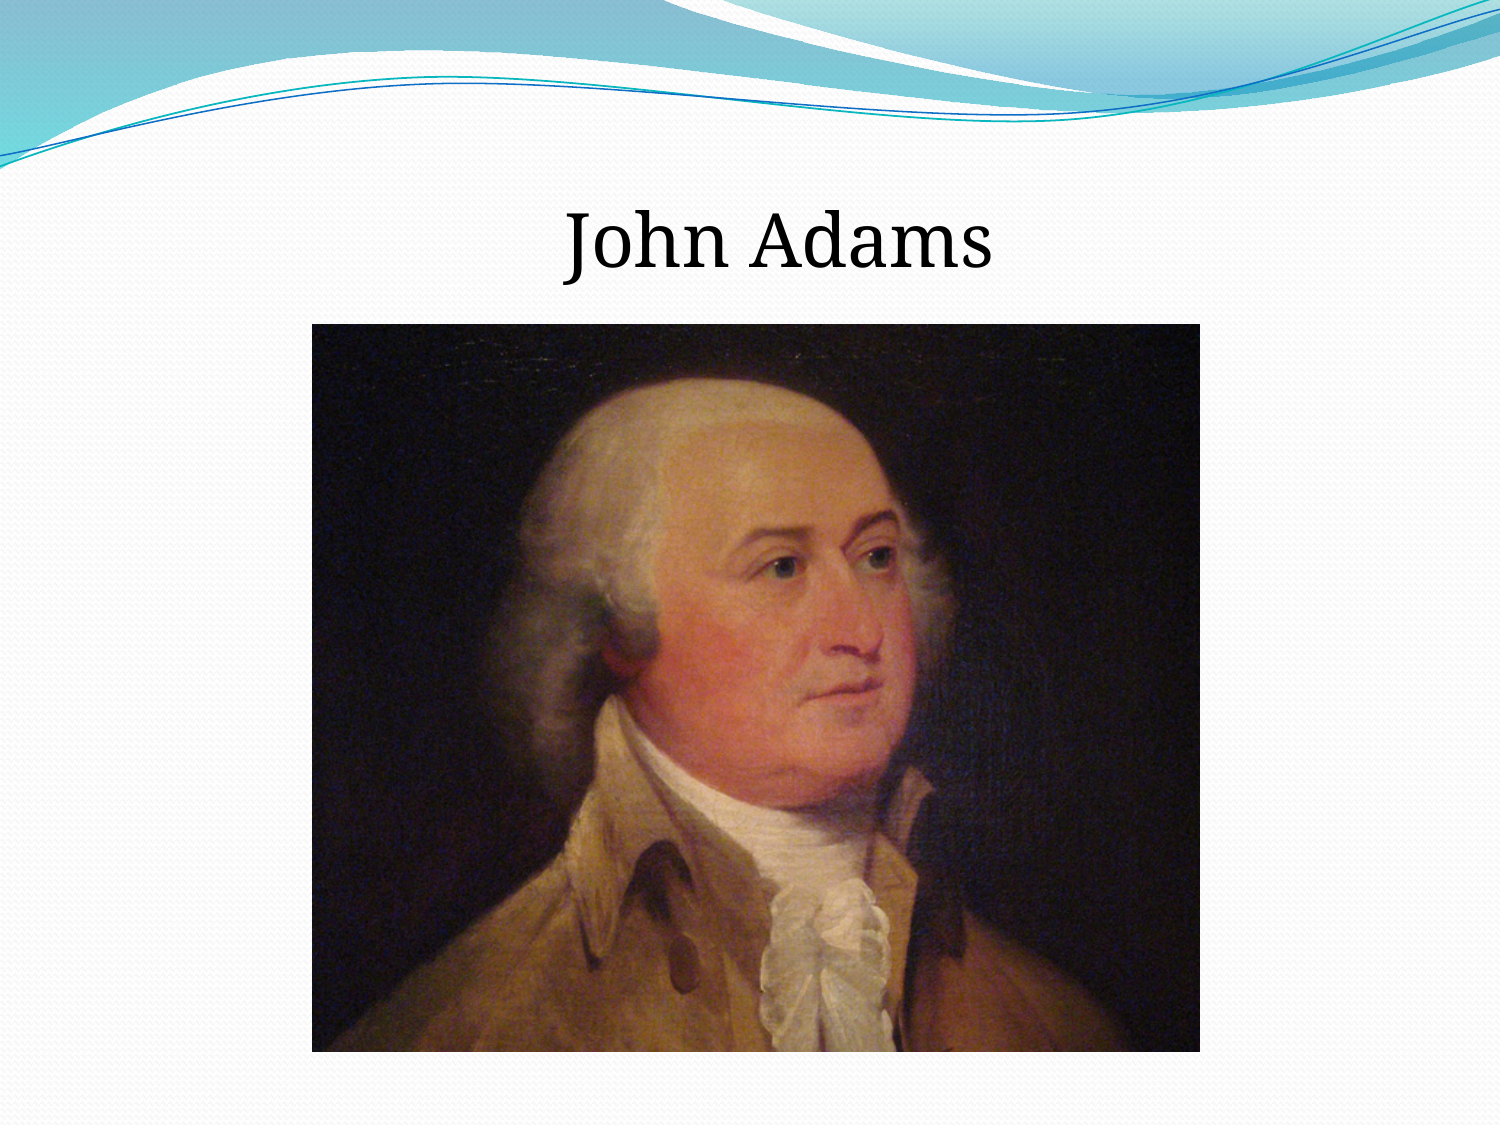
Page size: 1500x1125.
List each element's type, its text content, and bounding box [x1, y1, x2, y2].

picture [312, 324, 1201, 1052]
text_box John Adams [549, 185, 1363, 291]
